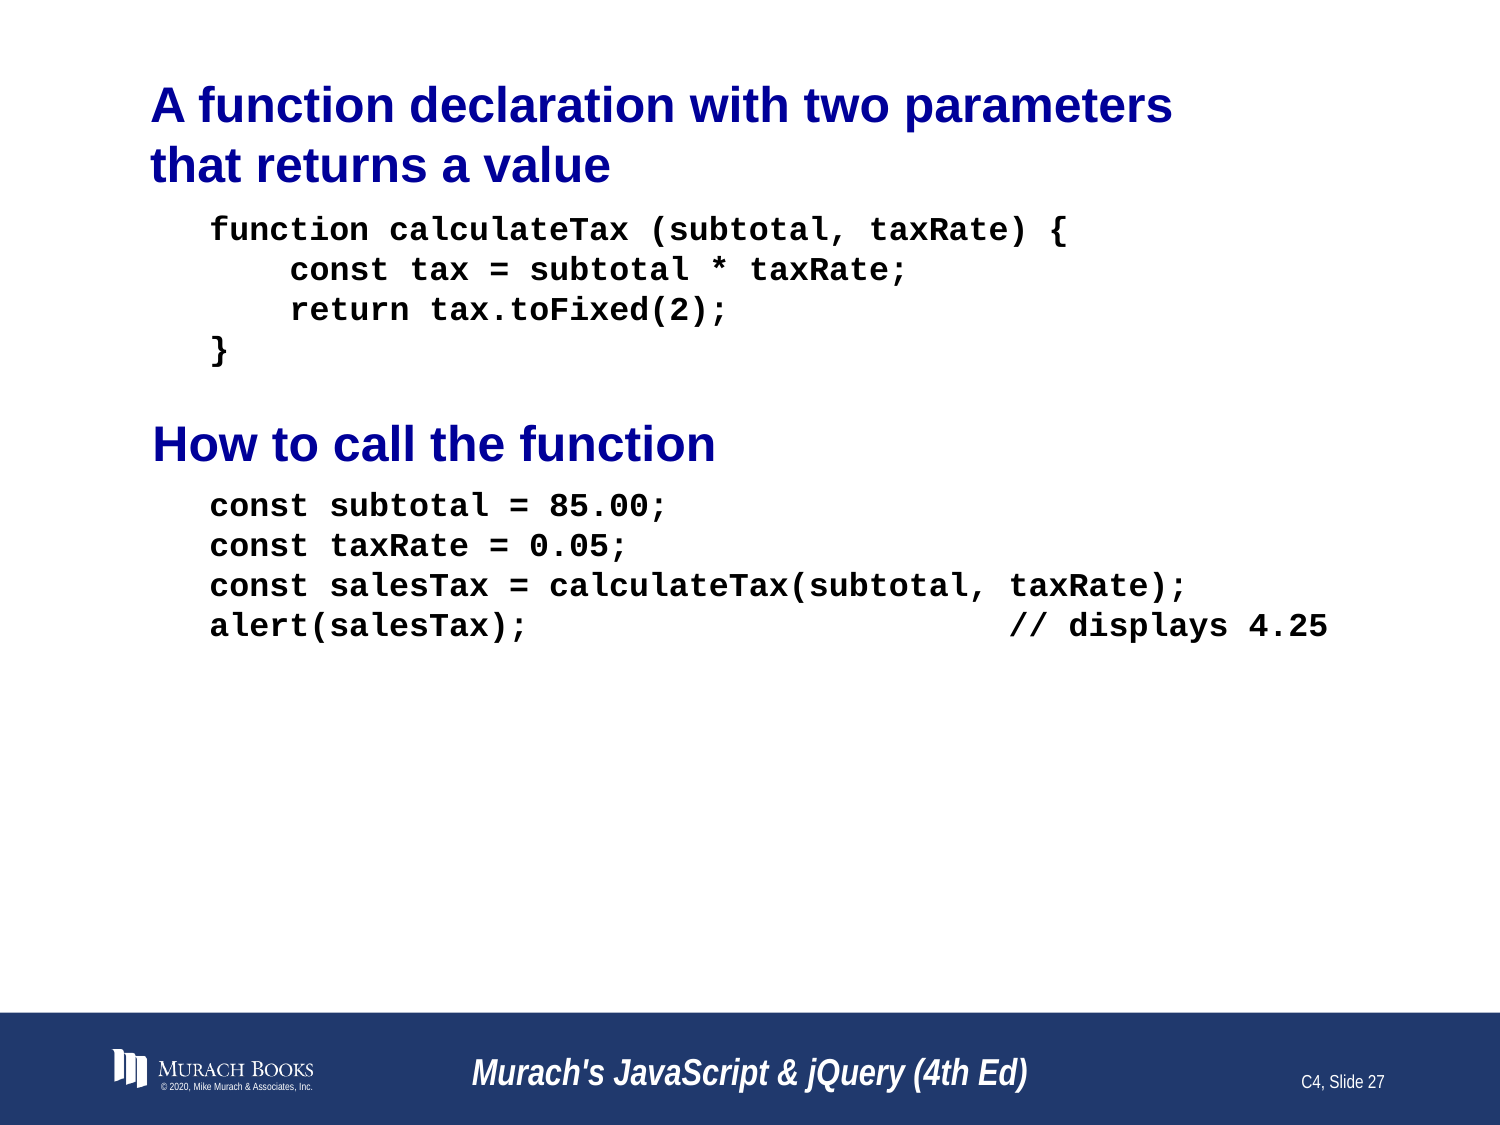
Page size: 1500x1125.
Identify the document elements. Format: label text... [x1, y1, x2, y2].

title A function declaration with two parameters that returns a value [150, 72, 1350, 194]
slide_number C4, Slide 27 [1087, 1025, 1400, 1100]
list function calculateTax (subtotal, taxRate) { const tax = subtotal * taxRate; return tax.toFixed(2); } How to call the function const subtotal = 85.00; const taxRate = 0.05; const salesTax = calculateTax(subtotal, taxRate); alert(salesTax); // displays 4.25 [137, 200, 1350, 1000]
footer © 2020, Mike Murach & Associates, Inc. [12, 1025, 463, 1100]
slide_number Murach's JavaScript & jQuery (4th Ed) [463, 1025, 1050, 1100]
